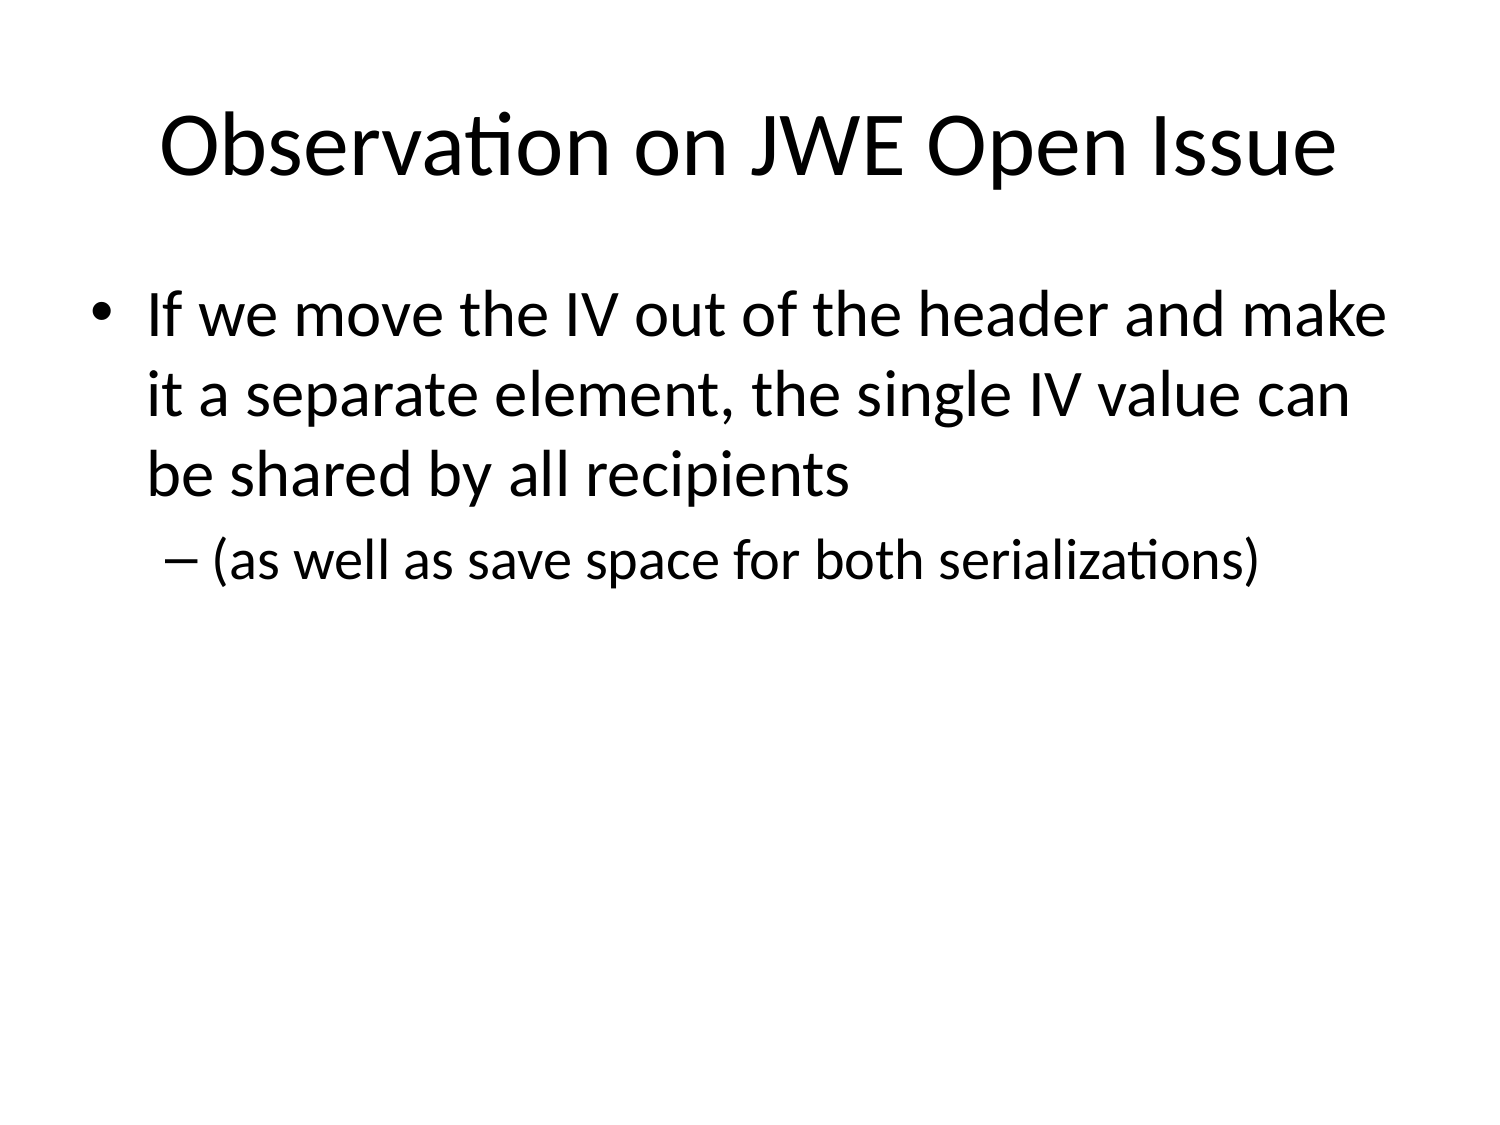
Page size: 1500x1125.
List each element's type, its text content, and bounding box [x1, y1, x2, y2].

list If we move the IV out of the header and make it a separate element, the single IV value can be shared by all recipients (as well as save space for both serializations) [75, 262, 1425, 1005]
title Observation on JWE Open Issue [75, 45, 1425, 233]
